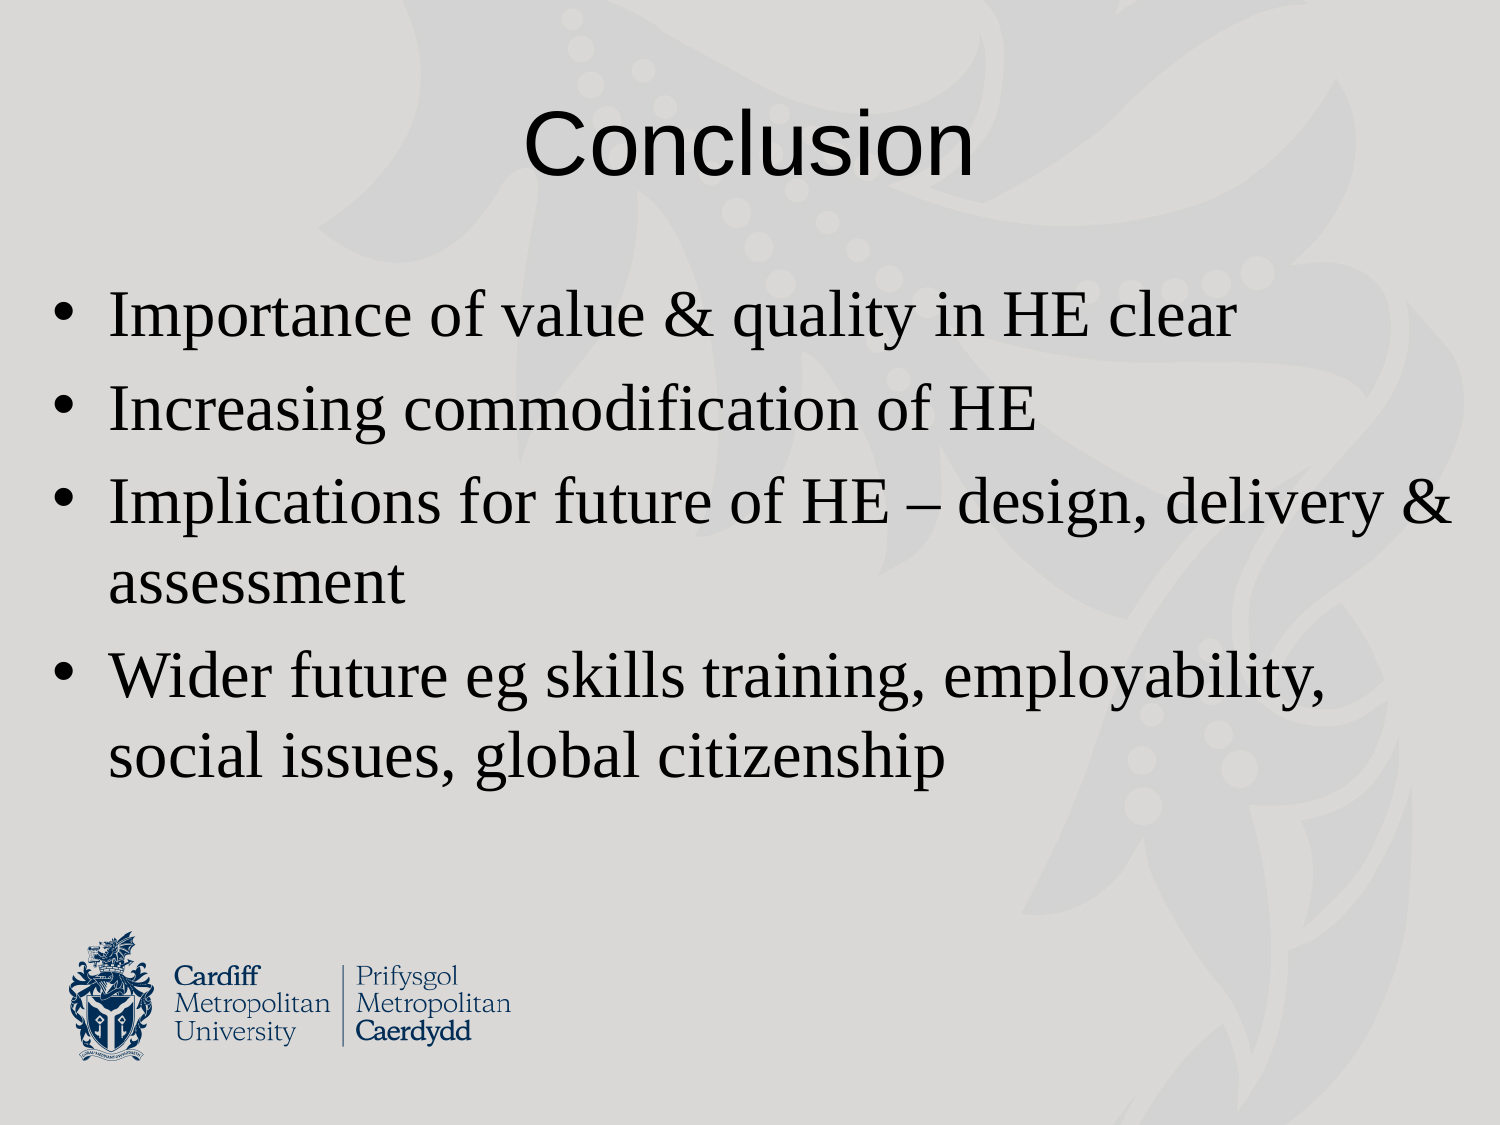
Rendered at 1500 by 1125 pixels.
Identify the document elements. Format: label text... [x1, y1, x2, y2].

title Conclusion [75, 45, 1425, 233]
picture [0, 0, 1500, 1125]
list Importance of value & quality in HE clear Increasing commodification of HE Implications for future of HE – design, delivery & assessment Wider future eg skills training, employability, social issues, global citizenship [37, 262, 1480, 898]
